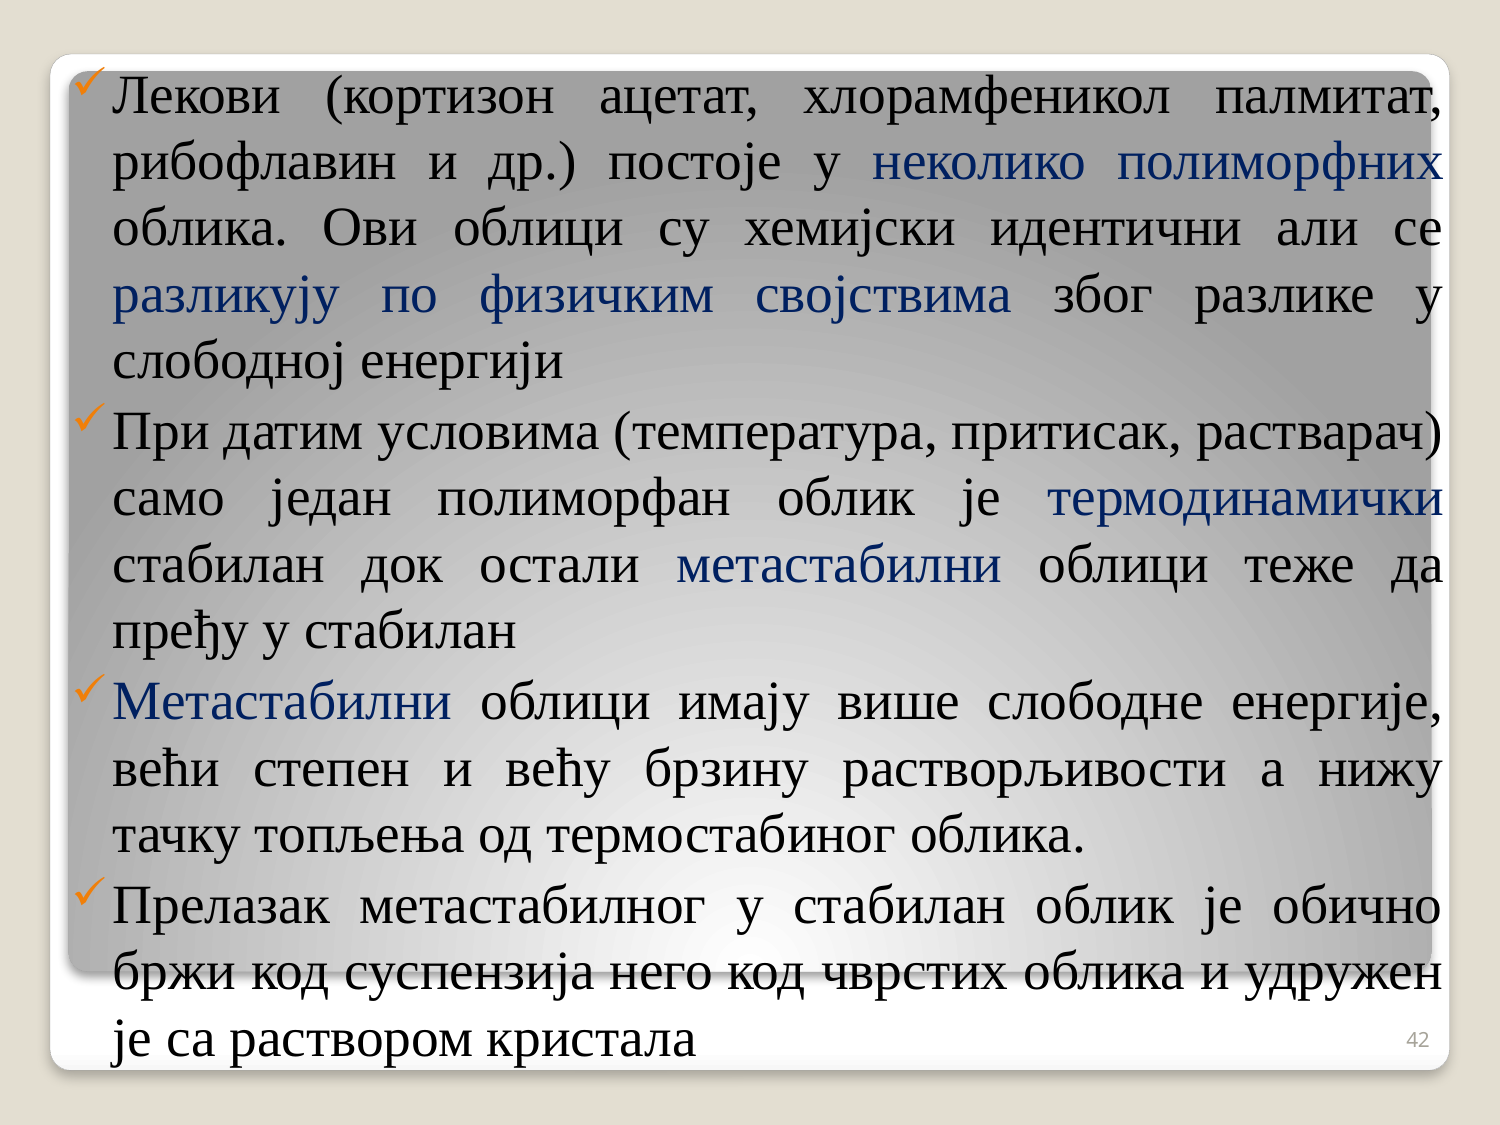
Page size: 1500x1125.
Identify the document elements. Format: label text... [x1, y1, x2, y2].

list Лекови (кортизон ацетат, хлорамфеникол палмитат, рибофлавин и др.) постоје у неколико полиморфних облика. Ови облици су хемијски идентични али се разликују по физичким својствима због разлике у слободној енергији При датим условима (температура, притисак, растварач) само један полиморфан облик је термодинамички стабилан док остали метастабилни облици теже да пређу у стабилан Метастабилни облици имају више слободне енергије, већи степен и већу брзину растворљивости а нижу тачку топљења од термостабиног облика. Прелазак метастабилног у стабилан облик је обично бржи код суспензија него код чврстих облика и удружен је са раствором кристала [41, 42, 1459, 1083]
slide_number 42 [1369, 1002, 1445, 1063]
